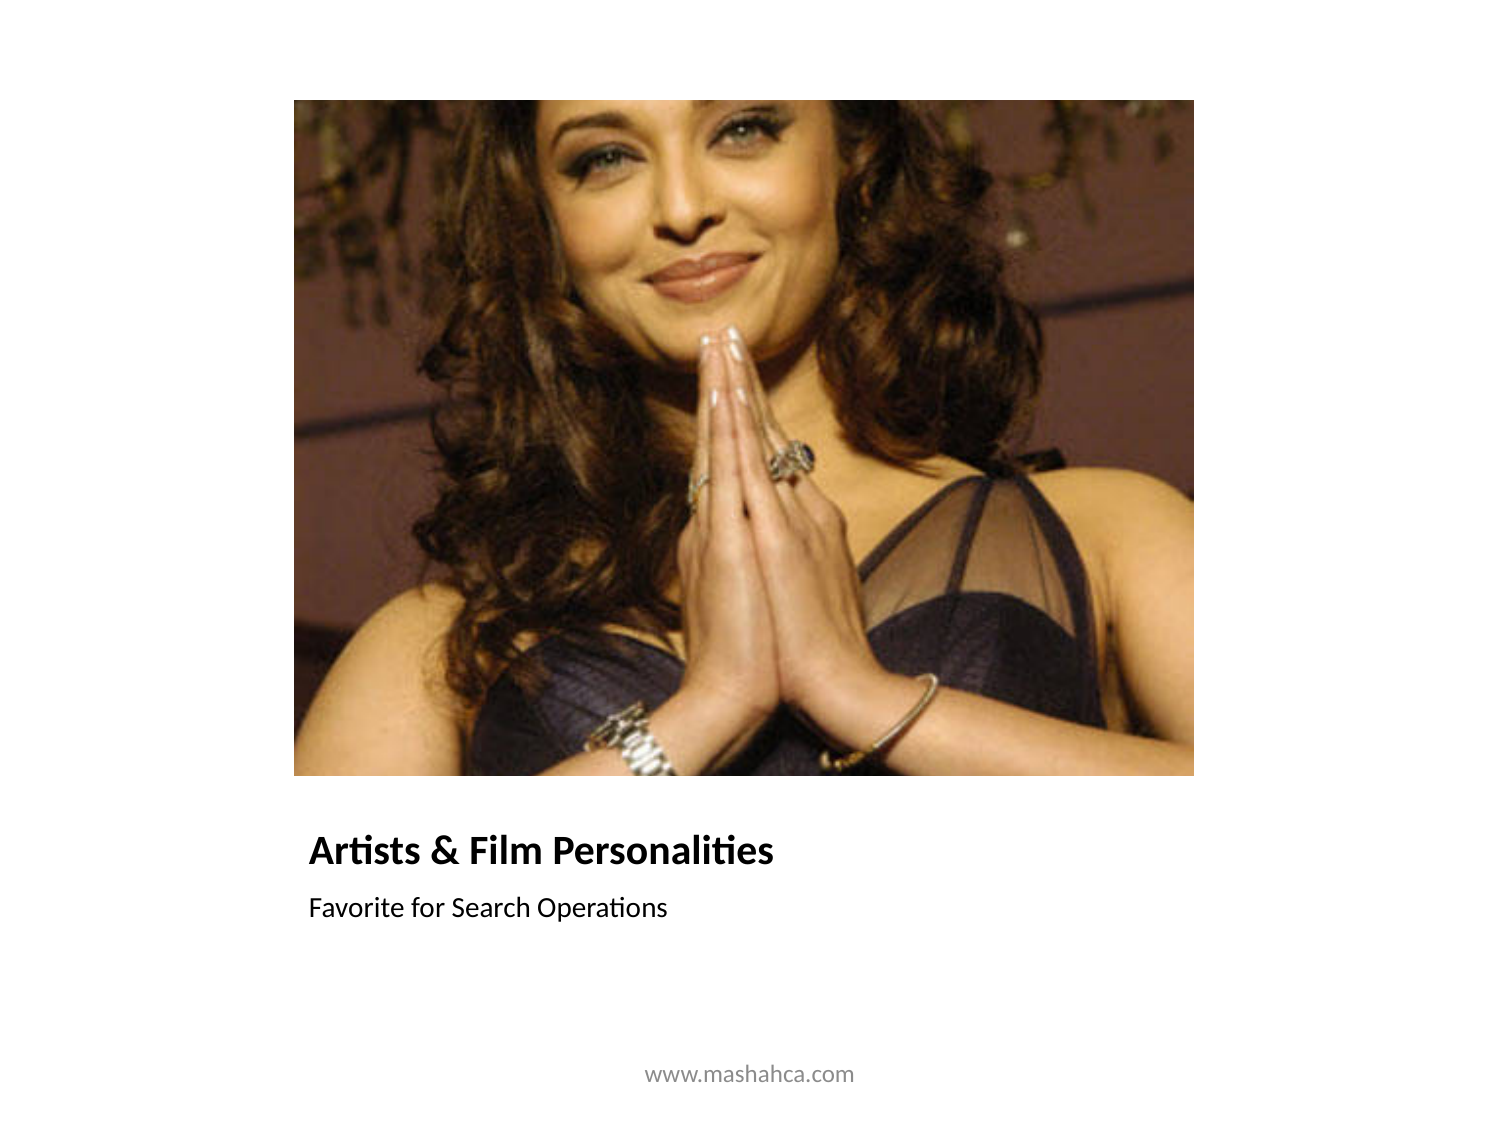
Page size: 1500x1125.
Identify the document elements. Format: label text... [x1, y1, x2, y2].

footer www.mashahca.com [512, 1042, 988, 1103]
list Favorite for Search Operations [294, 880, 1194, 1013]
title Artists & Film Personalities [294, 787, 1194, 880]
picture [293, 100, 1195, 776]
